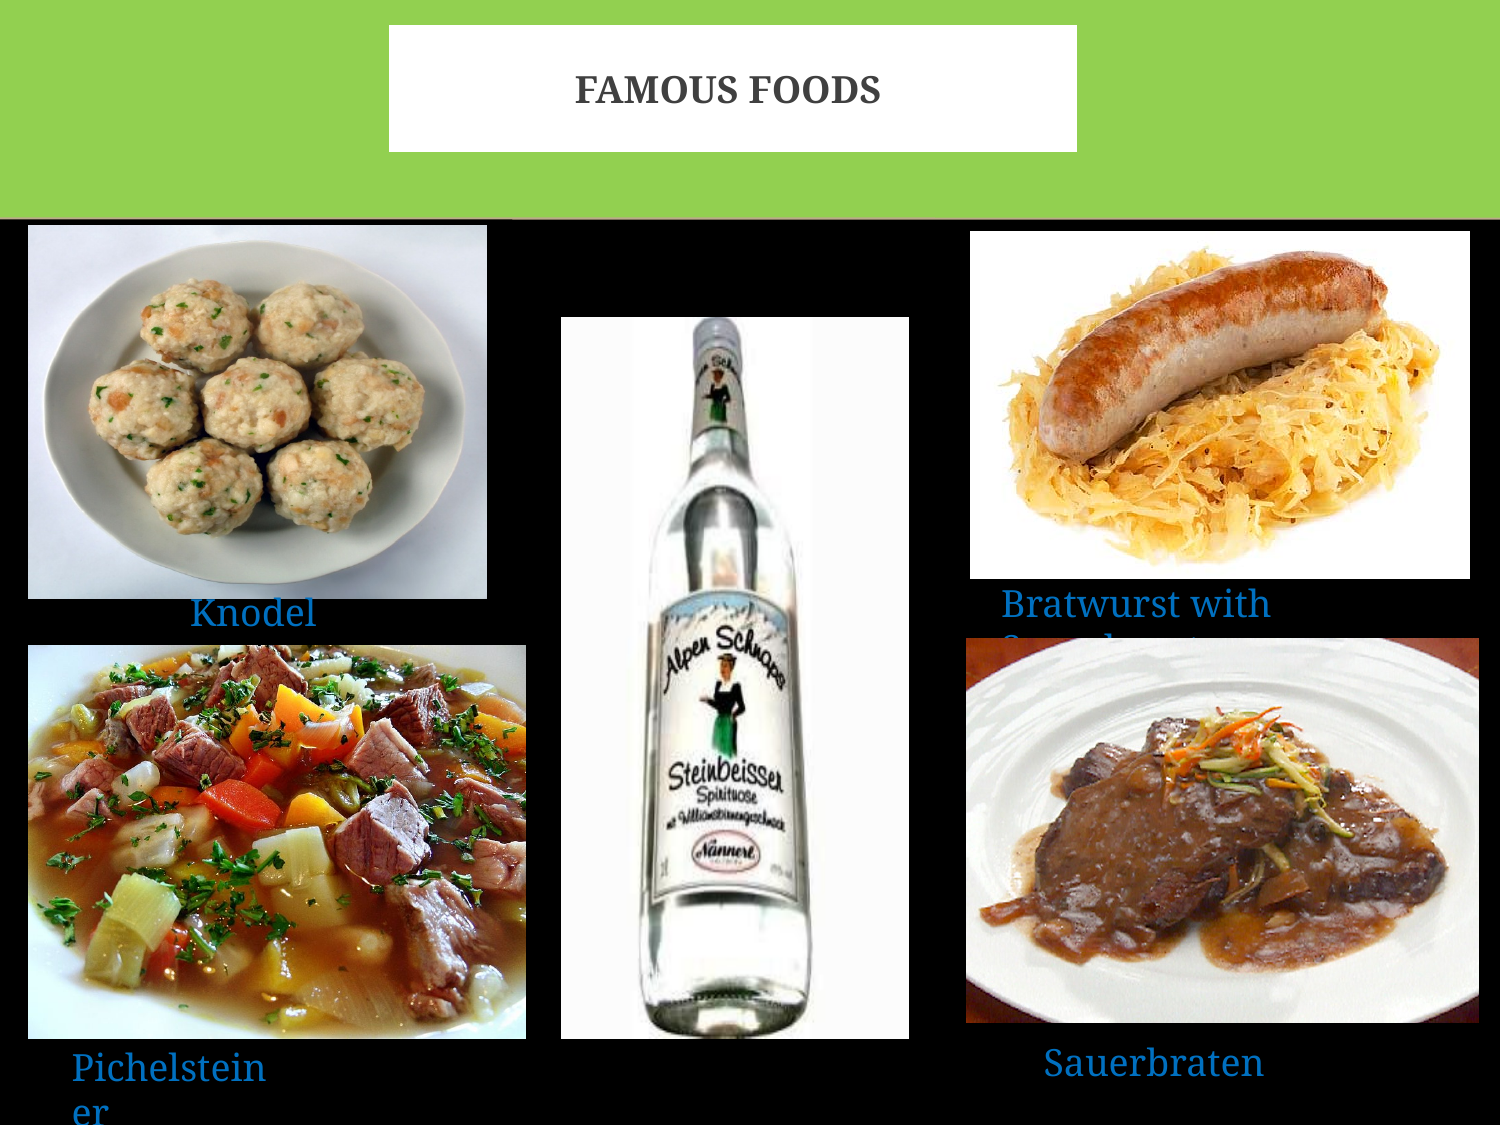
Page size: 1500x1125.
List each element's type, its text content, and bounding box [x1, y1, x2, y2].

picture [970, 231, 1470, 579]
title Famous foods [389, 25, 1077, 152]
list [28, 225, 488, 599]
picture [966, 638, 1480, 1023]
text_box Pichelsteiner [56, 1051, 294, 1125]
text_box Bratwurst with Sauerkraut [986, 572, 1483, 643]
text_box Sauerbraten [1028, 1034, 1419, 1092]
picture [28, 645, 526, 1039]
picture [560, 317, 909, 1039]
text_box Knodel [175, 612, 335, 642]
